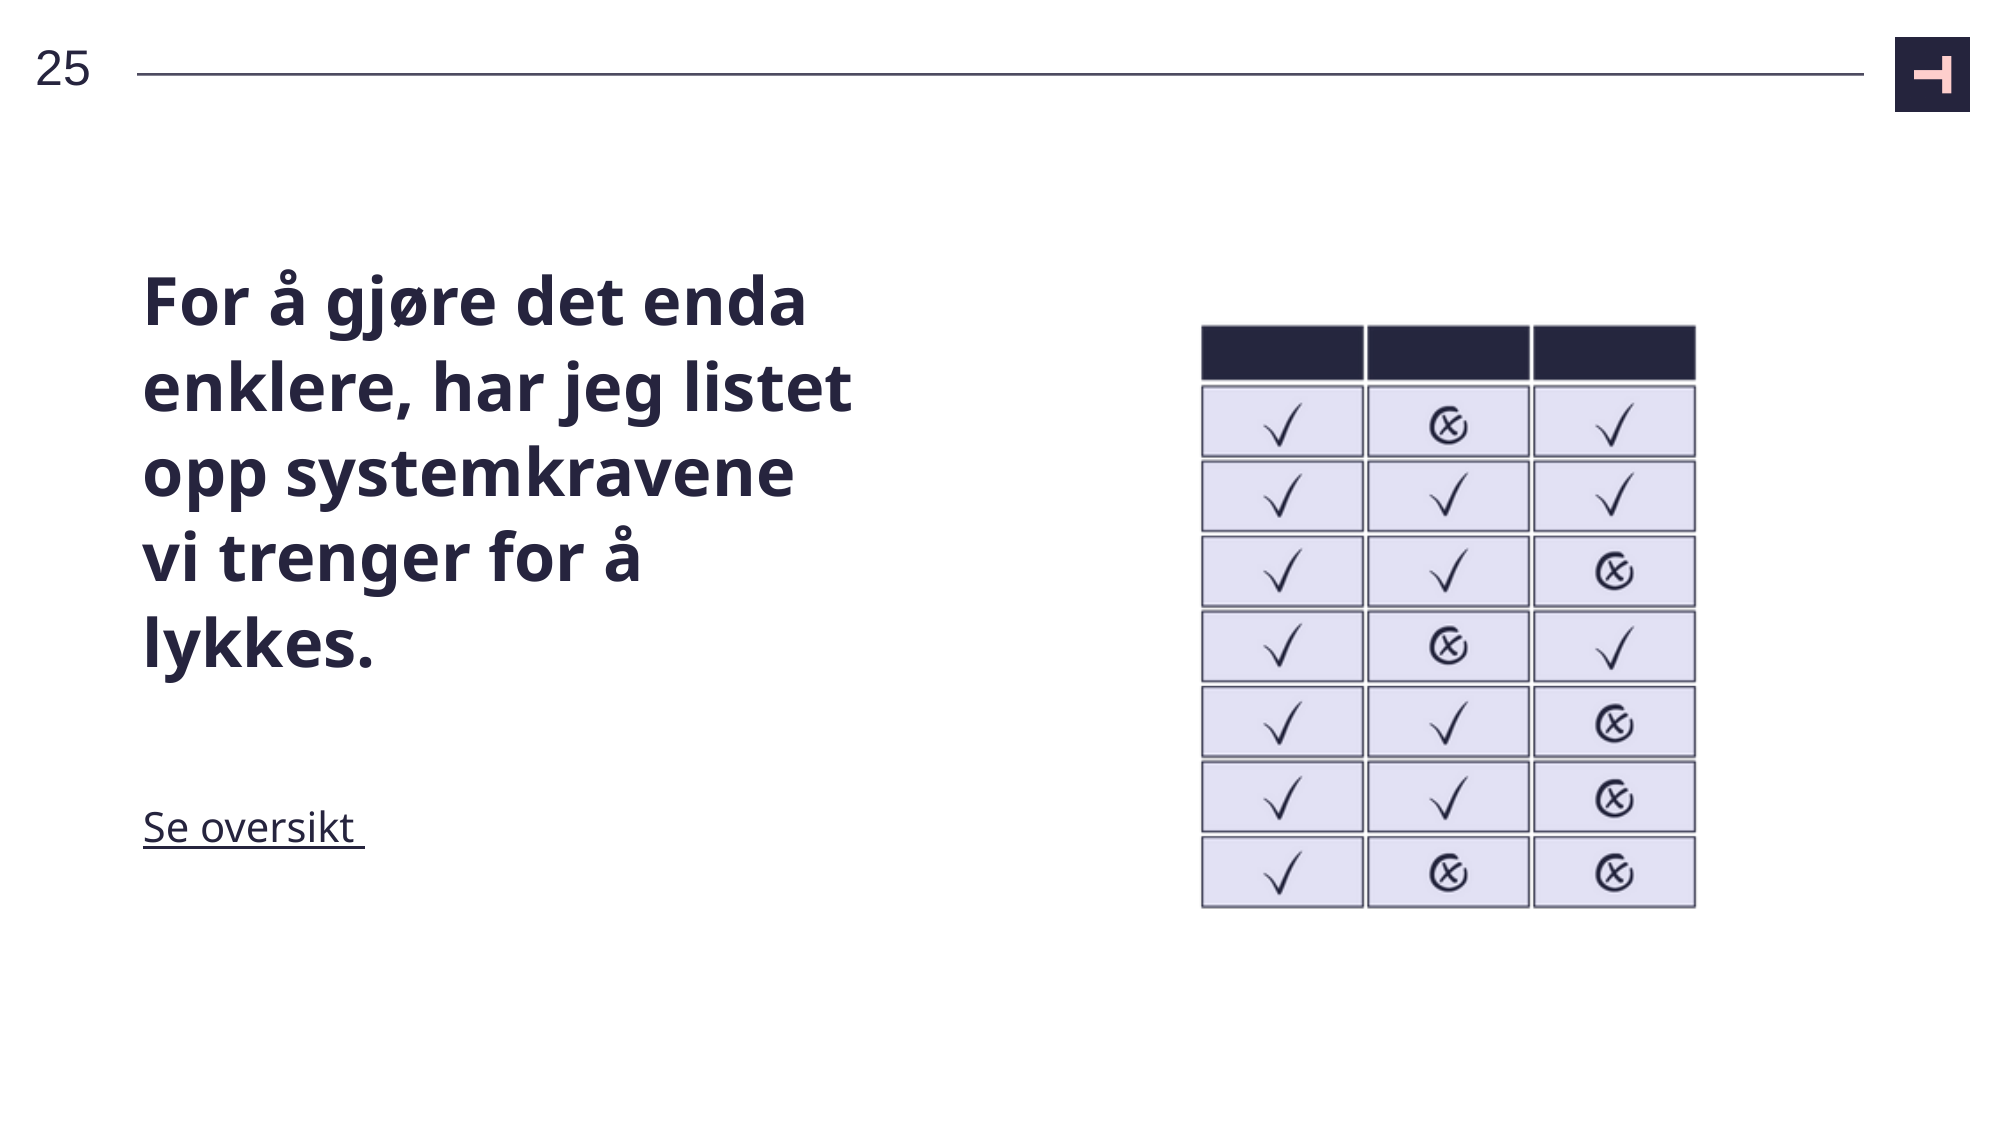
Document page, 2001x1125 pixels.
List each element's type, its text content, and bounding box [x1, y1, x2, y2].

title For å gjøre det enda enklere, har jeg listet opp systemkravene vi trenger for å lykkes. Se oversikt [142, 517, 860, 937]
picture [1895, 37, 1970, 112]
picture [1140, 296, 1758, 937]
slide_number 25 [35, 35, 138, 96]
